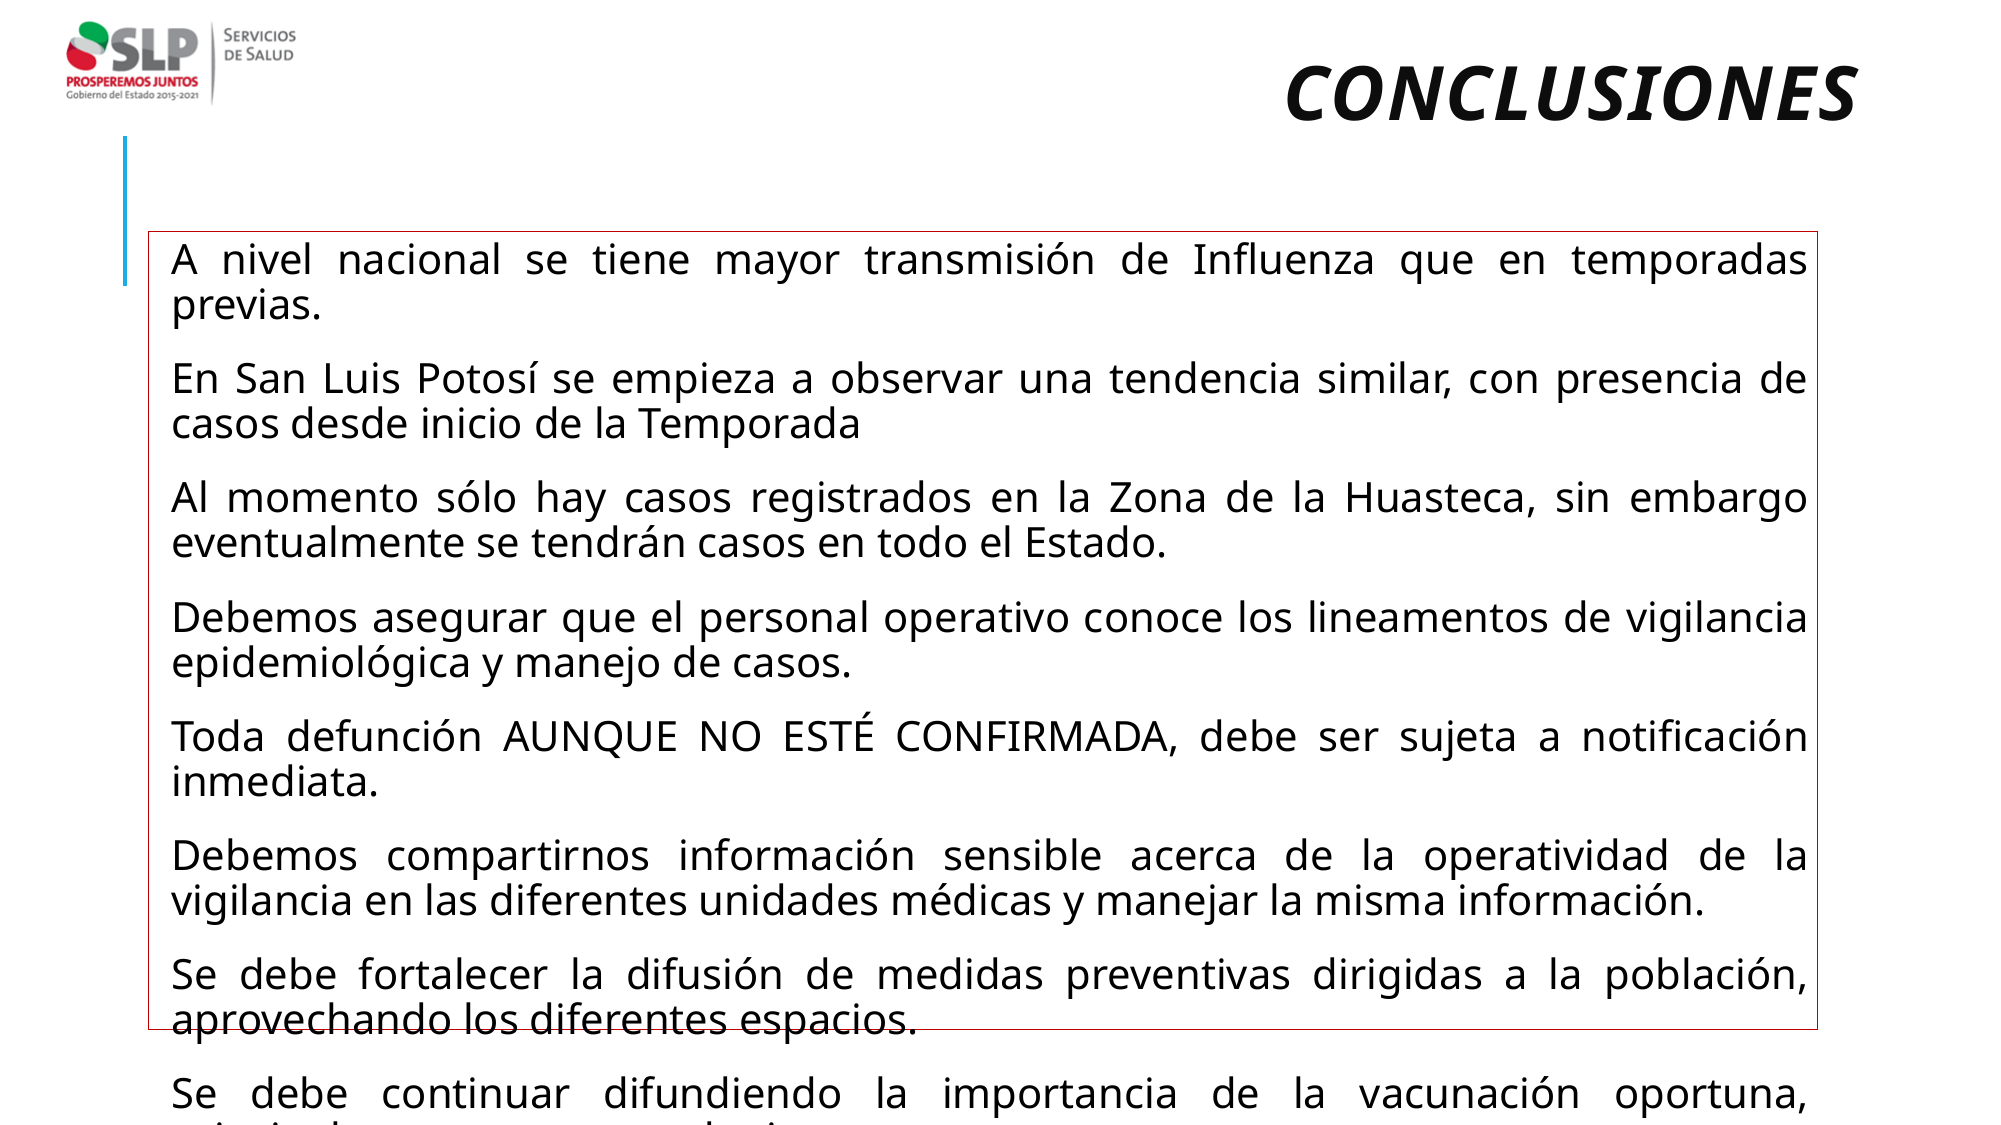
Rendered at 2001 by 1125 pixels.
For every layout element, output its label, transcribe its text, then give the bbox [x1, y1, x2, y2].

picture [31, 0, 321, 112]
title Conclusiones [148, 0, 1874, 208]
list A nivel nacional se tiene mayor transmisión de Influenza que en temporadas previas. En San Luis Potosí se empieza a observar una tendencia similar, con presencia de casos desde inicio de la Temporada Al momento sólo hay casos registrados en la Zona de la Huasteca, sin embargo eventualmente se tendrán casos en todo el Estado. Debemos asegurar que el personal operativo conoce los lineamentos de vigilancia epidemiológica y manejo de casos. Toda defunción AUNQUE NO ESTÉ CONFIRMADA, debe ser sujeta a notificación inmediata. Debemos compartirnos información sensible acerca de la operatividad de la vigilancia en las diferentes unidades médicas y manejar la misma información. Se debe fortalecer la difusión de medidas preventivas dirigidas a la población, aprovechando los diferentes espacios. Se debe continuar difundiendo la importancia de la vacunación oportuna, principalmente en grupos de riesgo. [148, 231, 1818, 1030]
